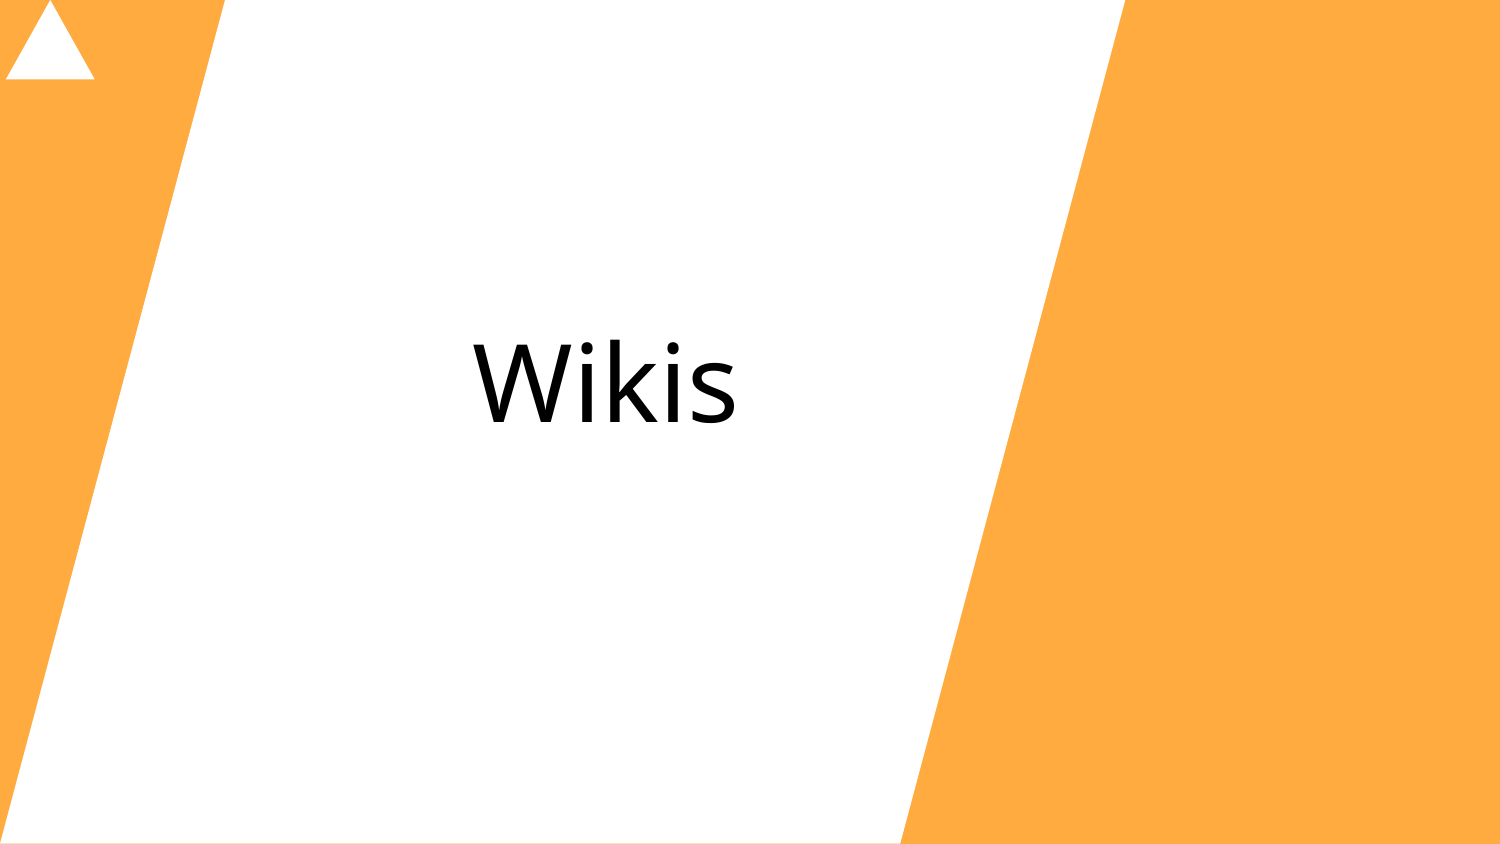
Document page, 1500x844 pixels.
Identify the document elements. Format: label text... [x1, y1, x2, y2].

title Wikis [51, 45, 1161, 459]
